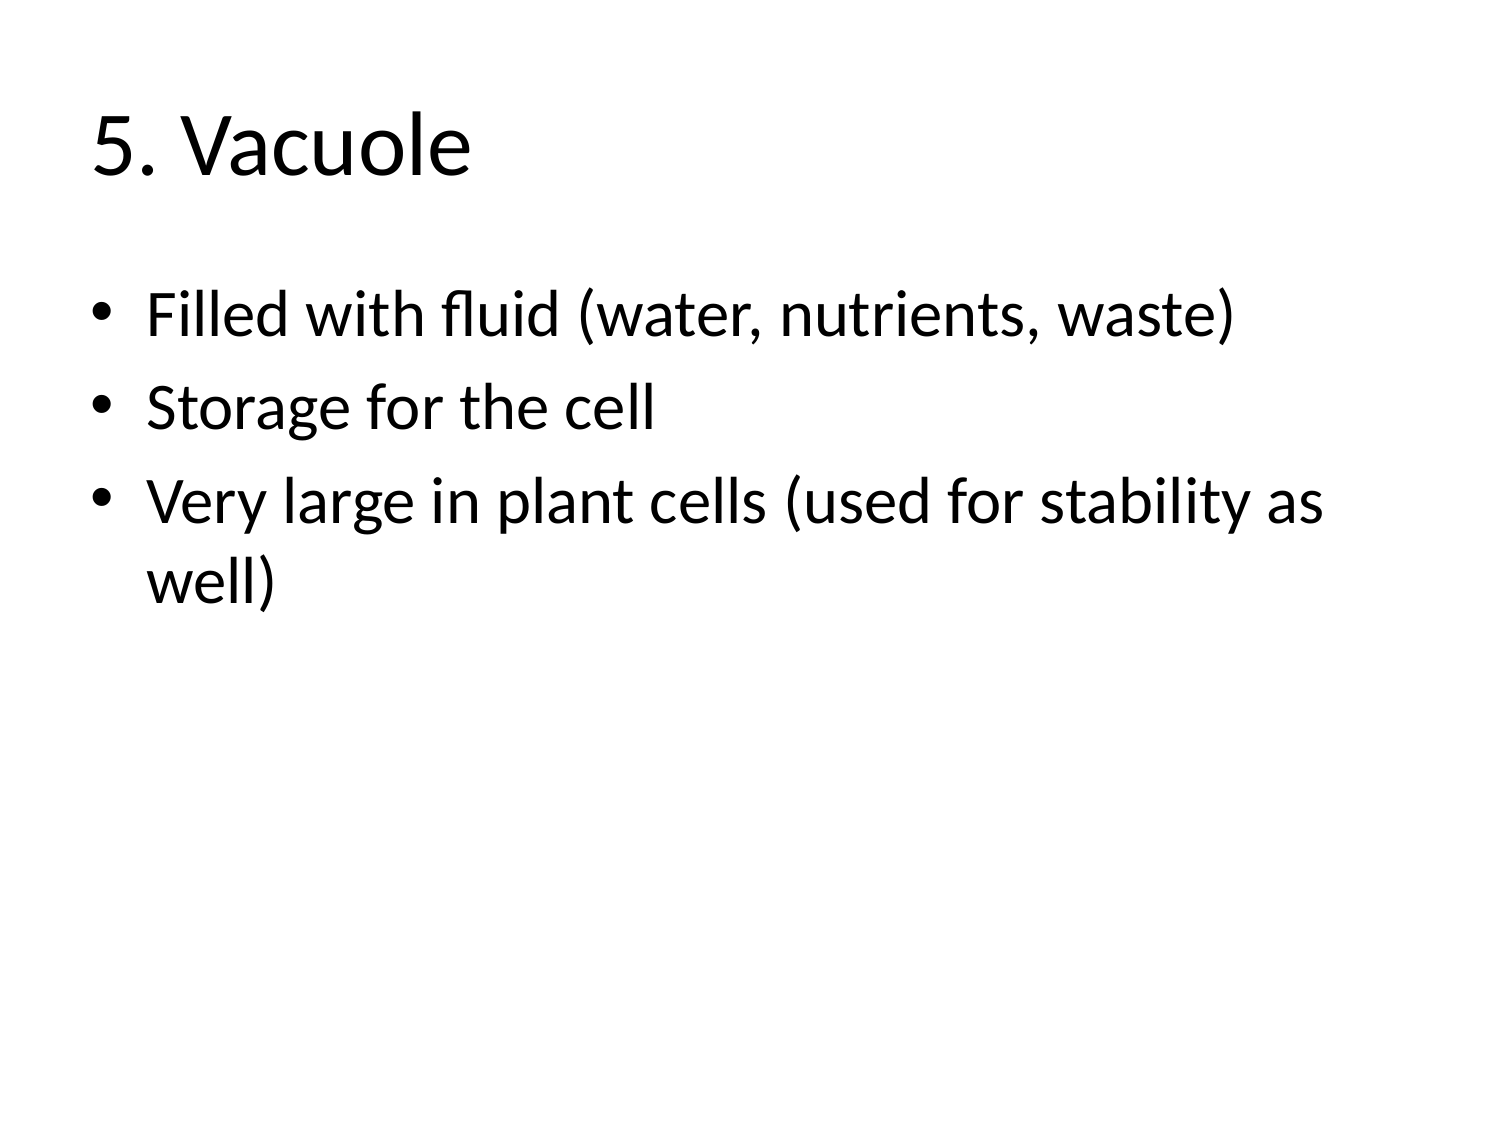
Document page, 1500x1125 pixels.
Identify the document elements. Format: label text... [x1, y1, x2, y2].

list Filled with fluid (water, nutrients, waste) Storage for the cell Very large in plant cells (used for stability as well) [75, 262, 1425, 1005]
title 5. Vacuole [75, 45, 1425, 233]
